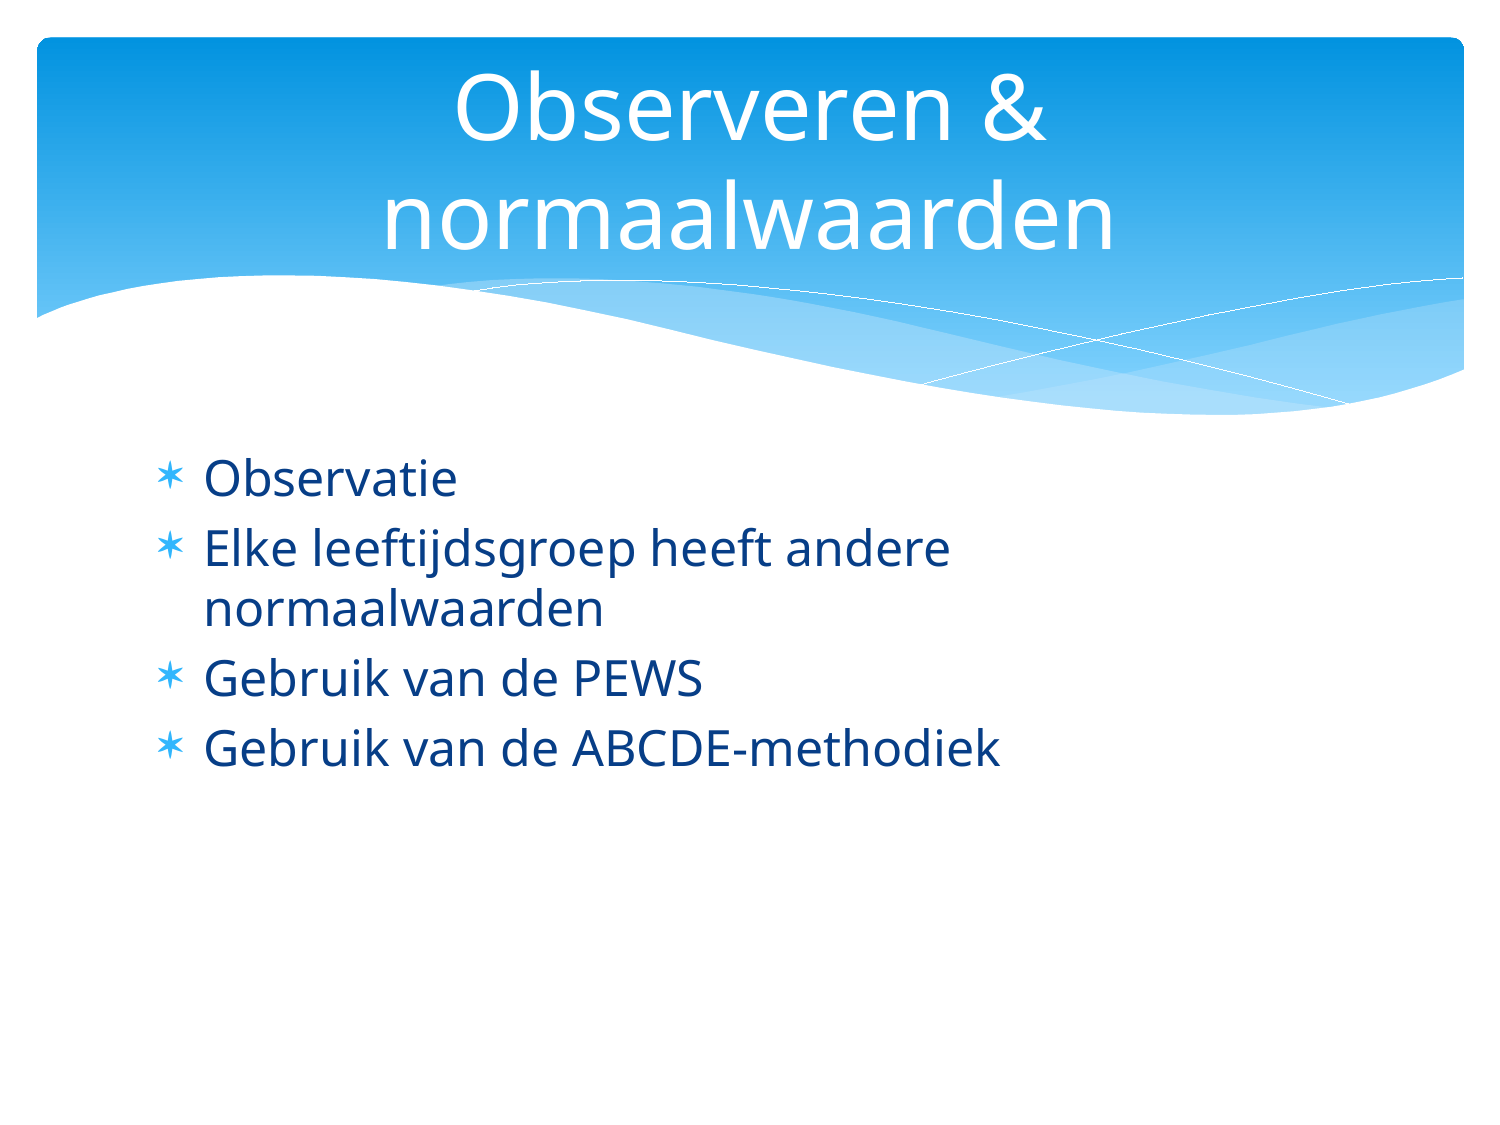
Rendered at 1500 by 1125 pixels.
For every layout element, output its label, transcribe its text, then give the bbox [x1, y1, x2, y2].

list Observatie Elke leeftijdsgroep heeft andere normaalwaarden Gebruik van de PEWS Gebruik van de ABCDE-methodiek [143, 438, 1359, 1005]
title Observeren & normaalwaarden [75, 55, 1425, 261]
